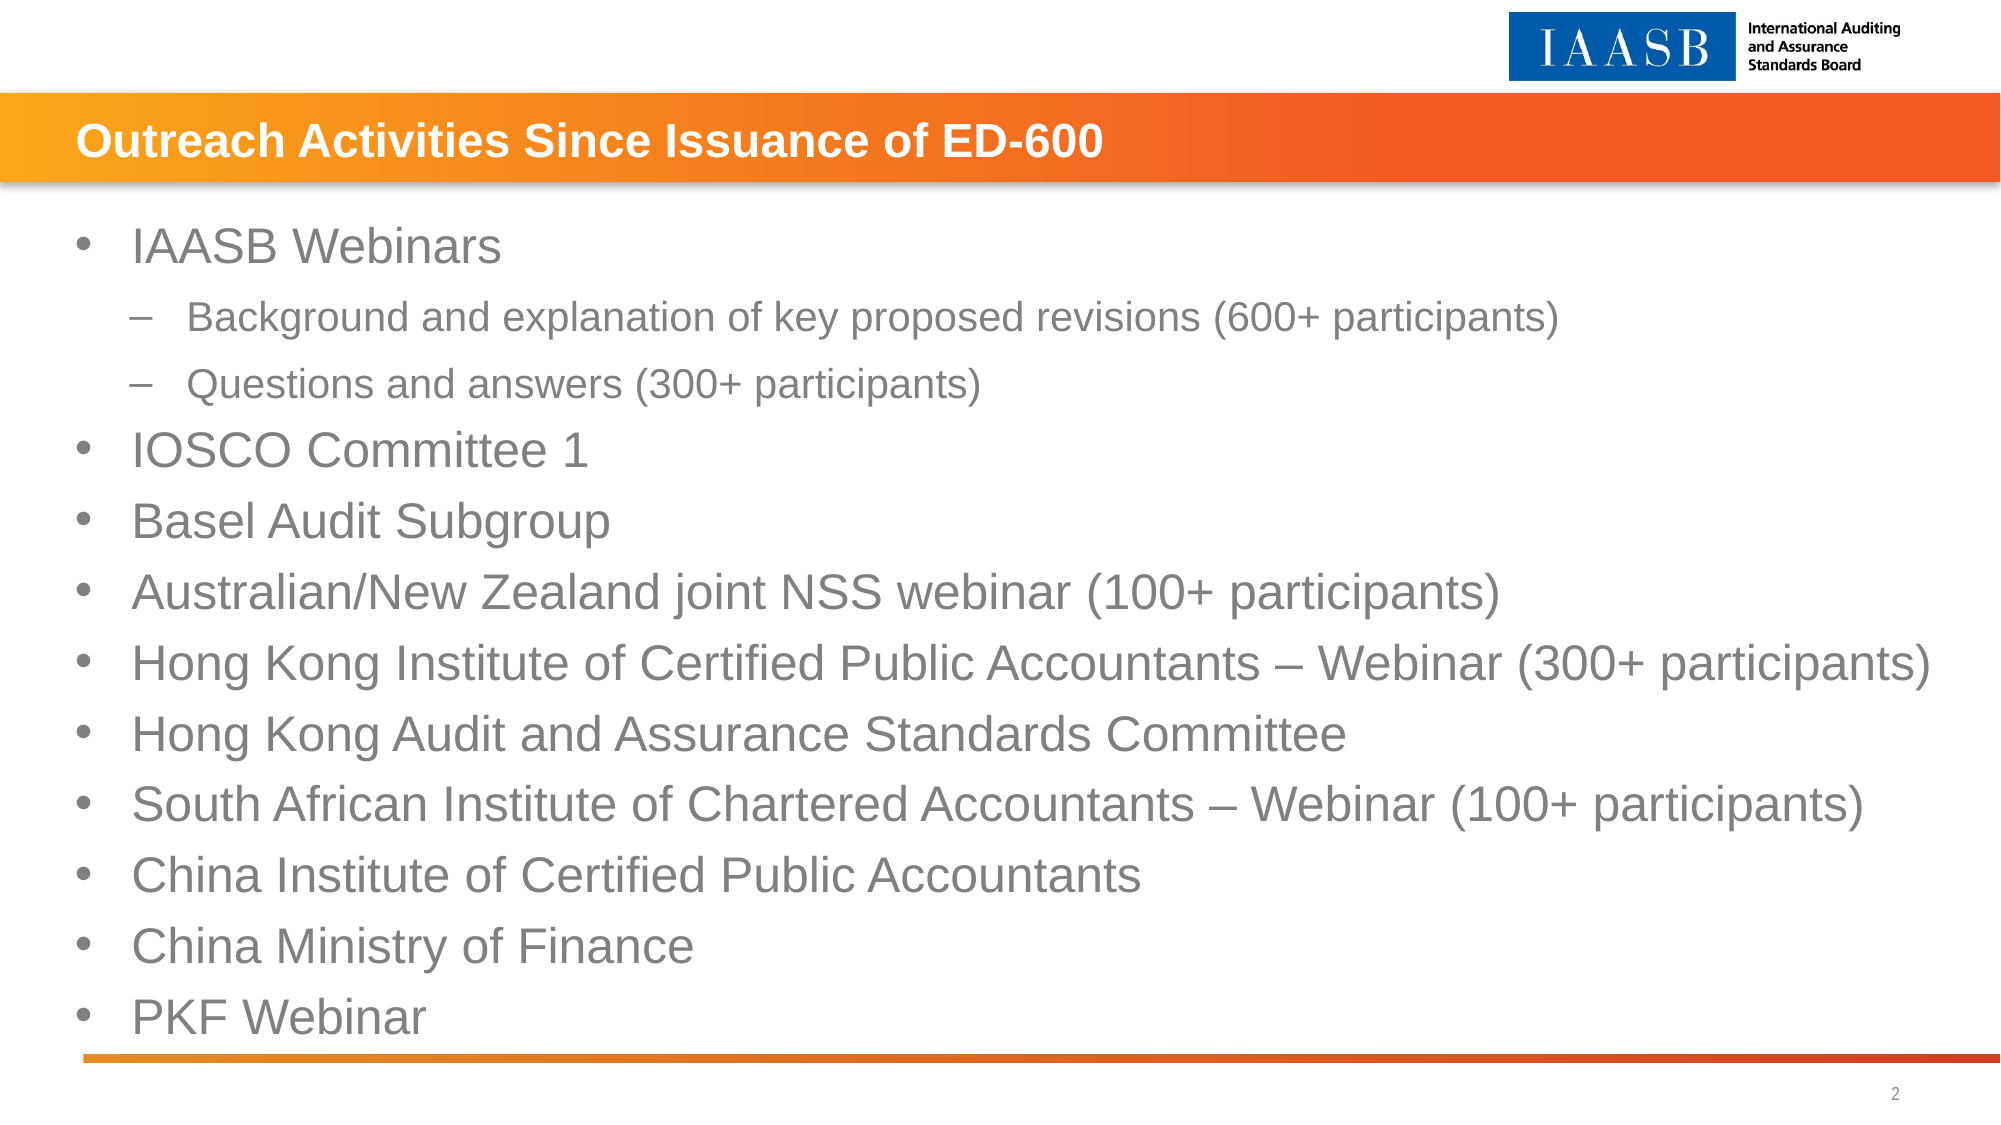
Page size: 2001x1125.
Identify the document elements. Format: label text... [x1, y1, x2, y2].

text_box IAASB Webinars Background and explanation of key proposed revisions (600+ participants) Questions and answers (300+ participants) IOSCO Committee 1 Basel Audit Subgroup Australian/New Zealand joint NSS webinar (100+ participants) Hong Kong Institute of Certified Public Accountants – Webinar (300+ participants) Hong Kong Audit and Assurance Standards Committee South African Institute of Chartered Accountants – Webinar (100+ participants) China Institute of Certified Public Accountants China Ministry of Finance PKF Webinar [0, 157, 2000, 1054]
slide_number 2 [1296, 1068, 1900, 1118]
picture [1509, 12, 1900, 81]
text_box Outreach Activities Since Issuance of ED-600 [60, 111, 1943, 174]
